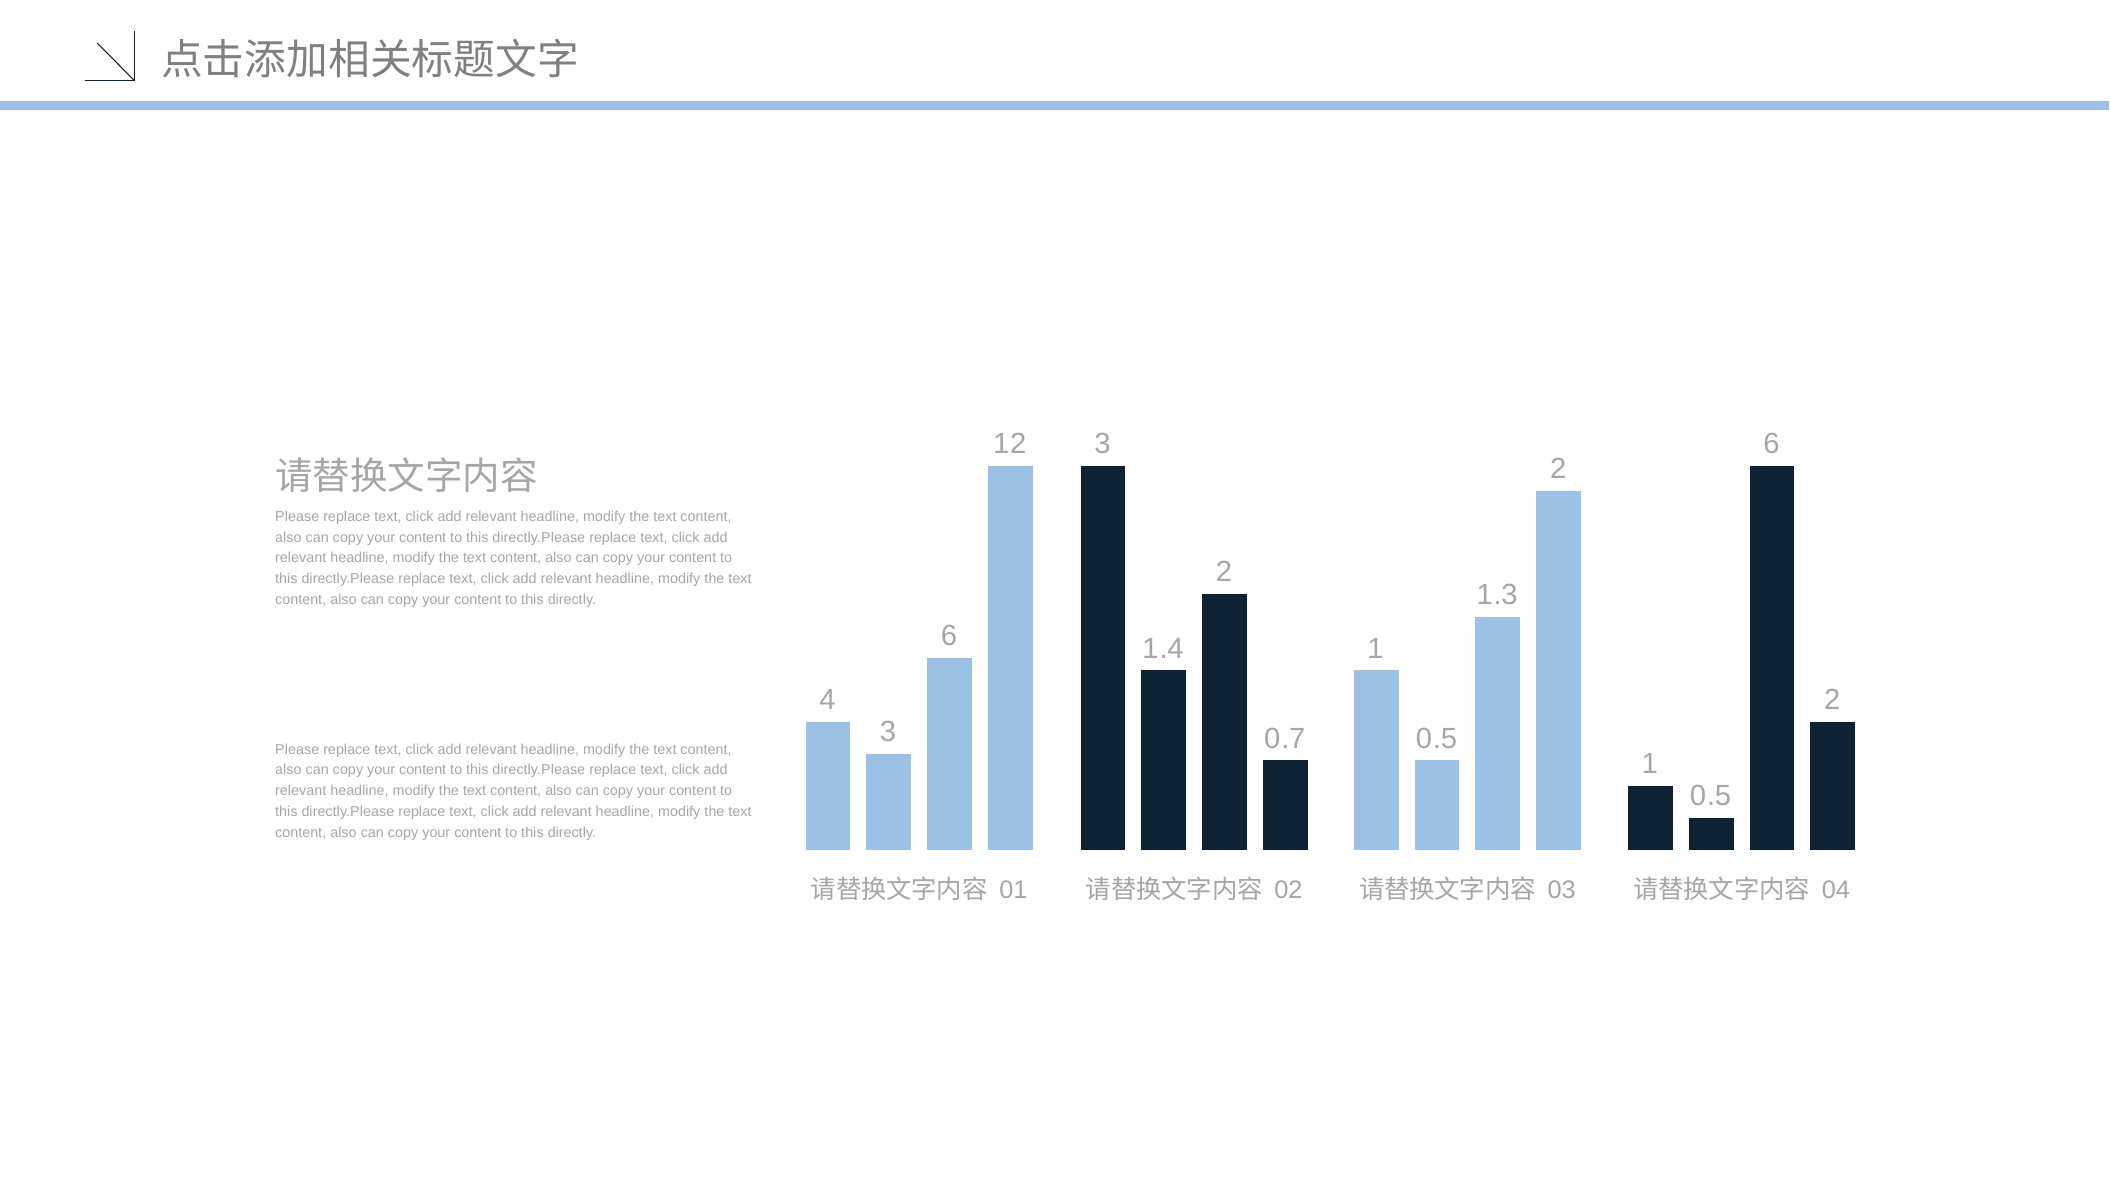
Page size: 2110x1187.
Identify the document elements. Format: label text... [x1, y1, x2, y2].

chart [792, 392, 1046, 860]
text_box 请替换文字内容 03 [1359, 867, 1576, 905]
chart [1614, 392, 1869, 860]
text_box 点击添加相关标题文字 [145, 22, 630, 94]
text_box 请替换文字内容 01 [810, 867, 1028, 905]
chart [1067, 392, 1321, 860]
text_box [275, 443, 758, 842]
text_box 请替换文字内容 02 [1085, 867, 1303, 905]
text_box 请替换文字内容 04 [1633, 867, 1850, 905]
chart [1340, 392, 1594, 860]
